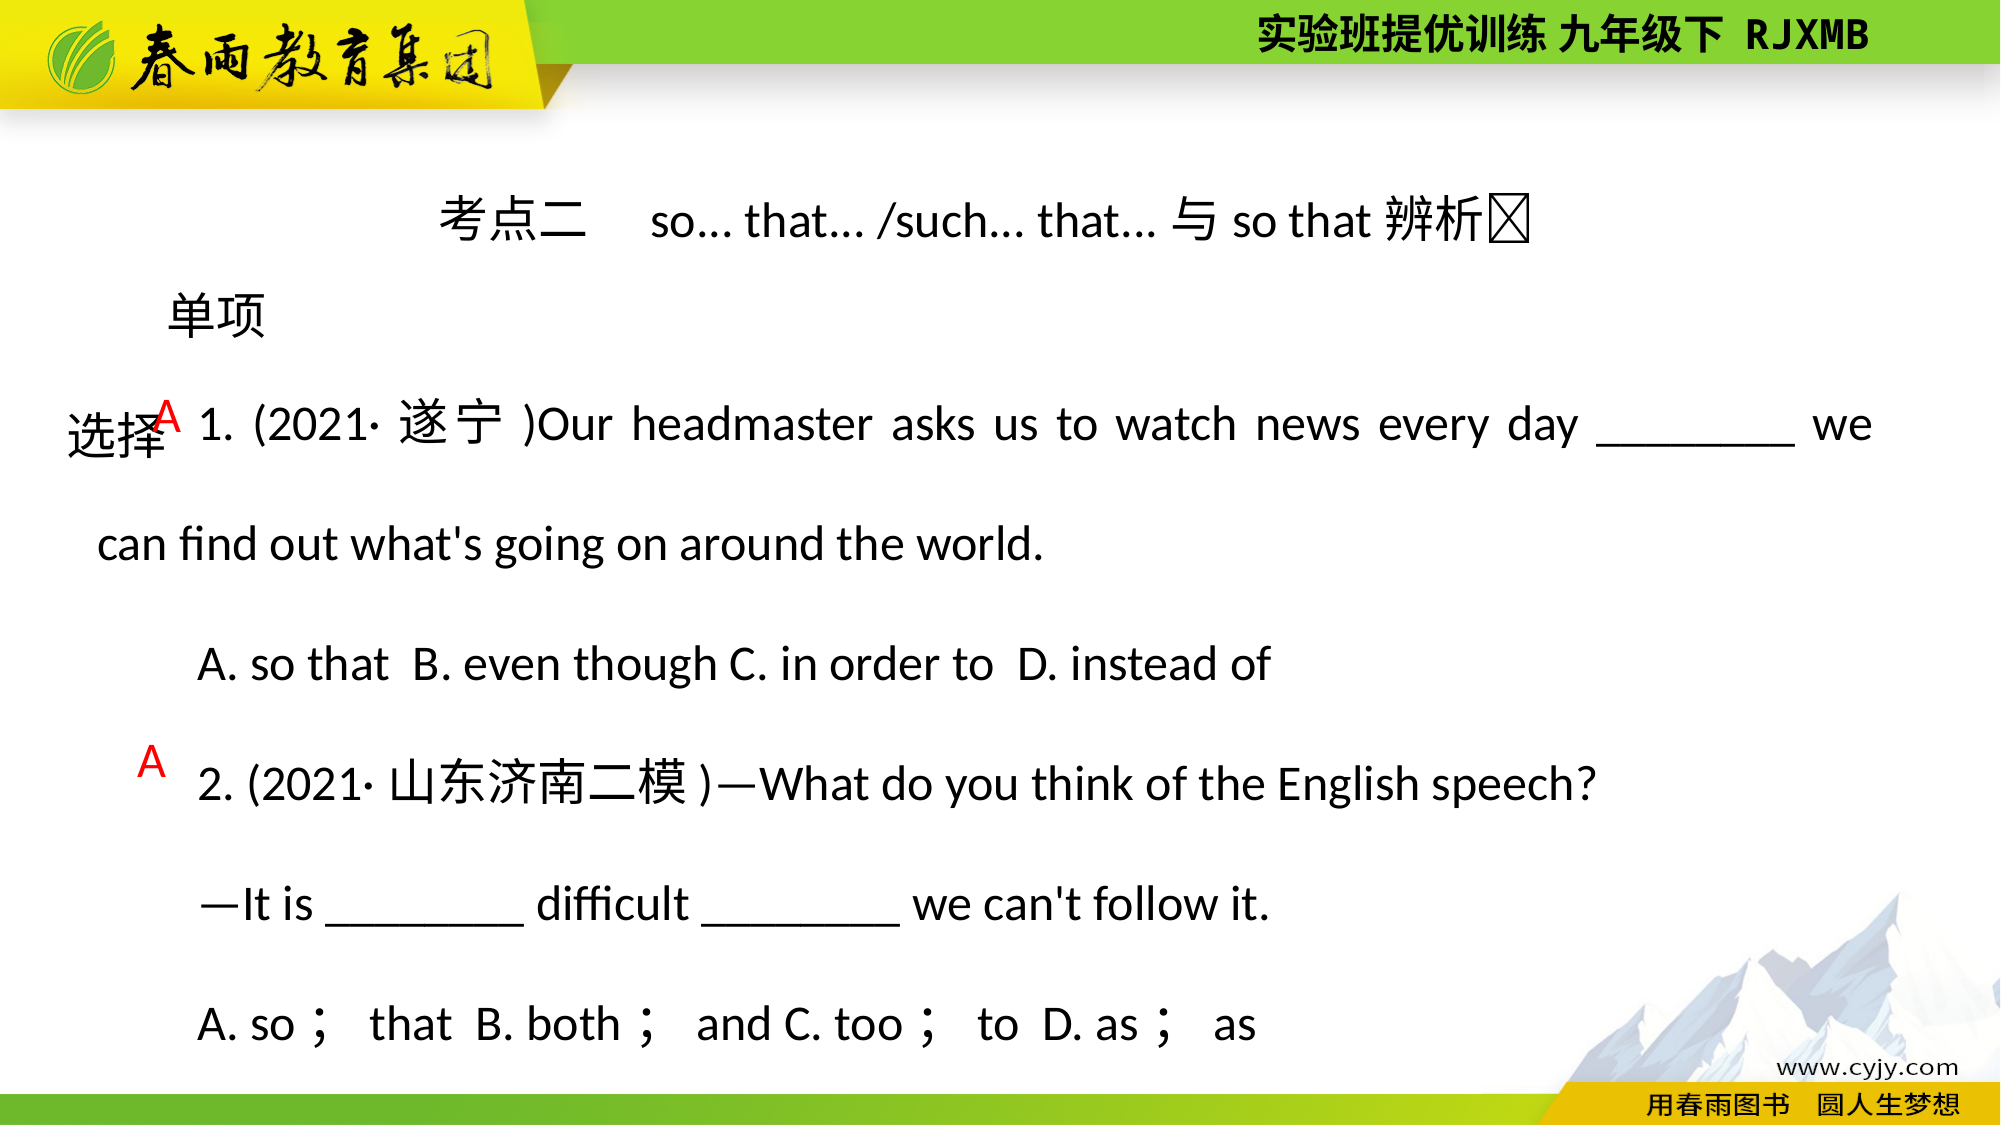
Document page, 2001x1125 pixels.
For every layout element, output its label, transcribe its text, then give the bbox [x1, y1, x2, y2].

text_box A [122, 719, 182, 795]
text_box A [137, 374, 196, 450]
text_box 单项选择 [51, 216, 282, 352]
picture [0, 0, 2001, 1125]
text_box 考点二 so... that... /such... that...与so that辨析 [323, 119, 1624, 255]
text_box 1. (2021·遂宁)Our headmaster asks us to watch news every day ________ we can find out what's going on around the world. A. so that B. even though C. in order to D. instead of 2. (2021·山东济南二模)—What do you think of the English speech? —It is ________ difficult ________ we can't follow it. A. so；that B. both；and C. too；to D. as；as [82, 322, 1889, 1058]
